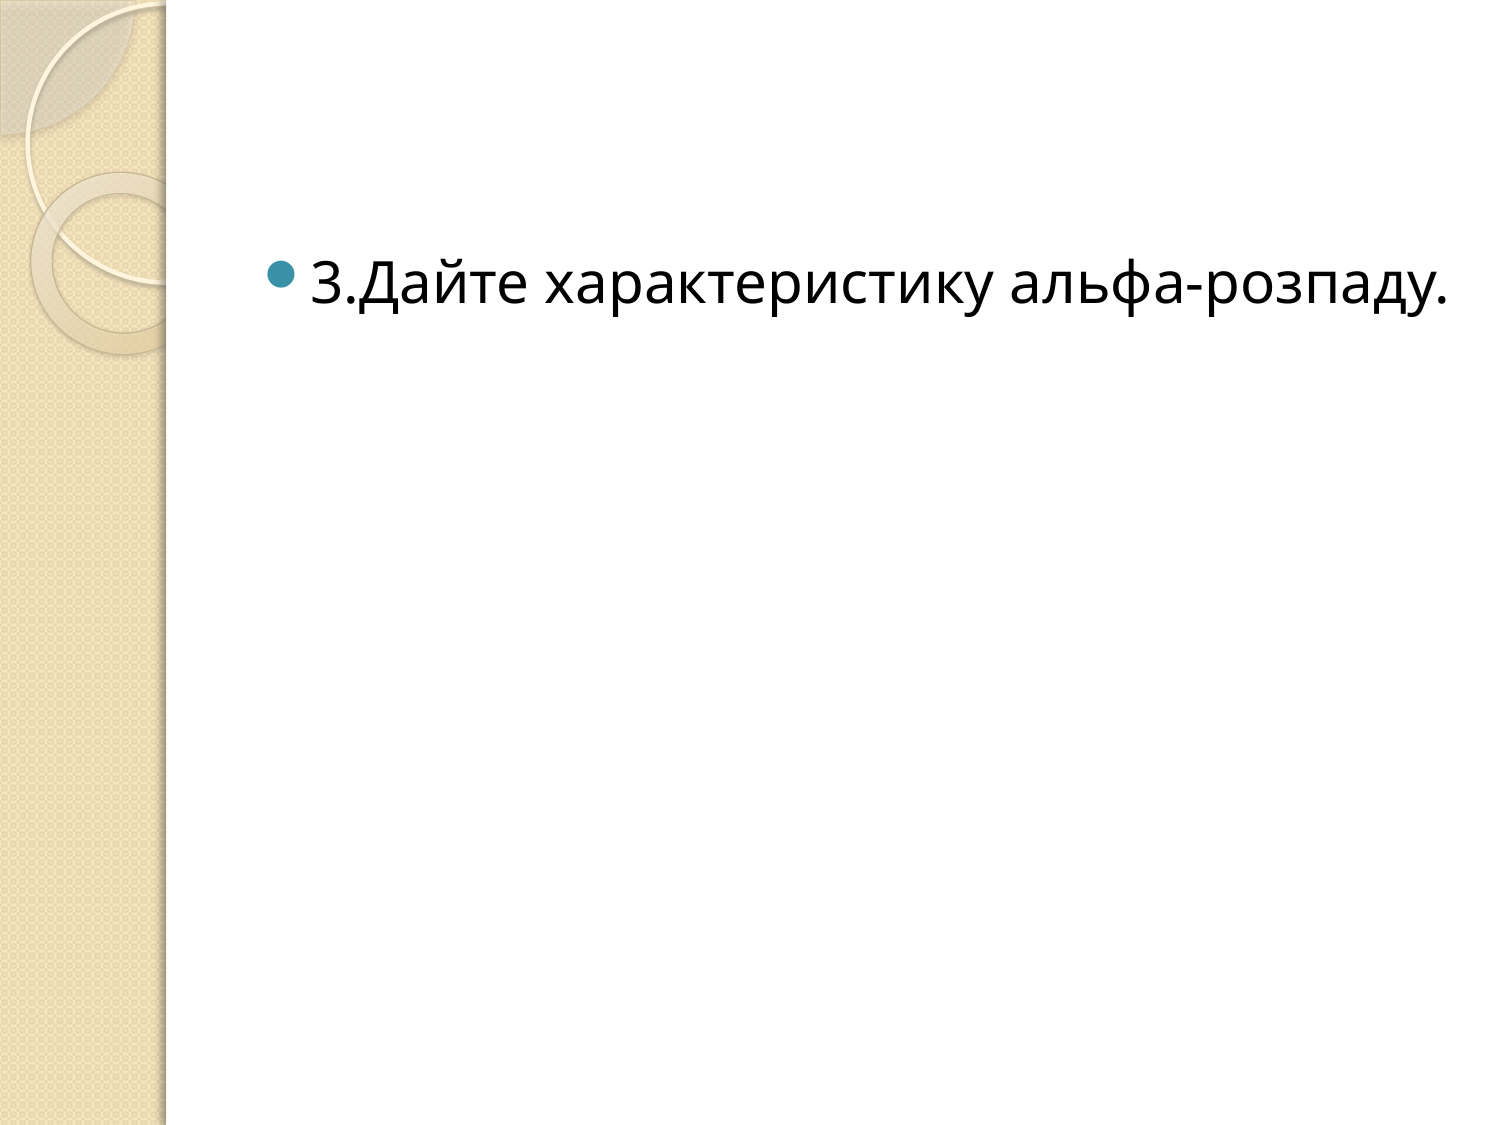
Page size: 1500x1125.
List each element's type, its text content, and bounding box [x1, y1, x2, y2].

list 3.Дайте характеристику альфа-розпаду. [235, 237, 1466, 1025]
